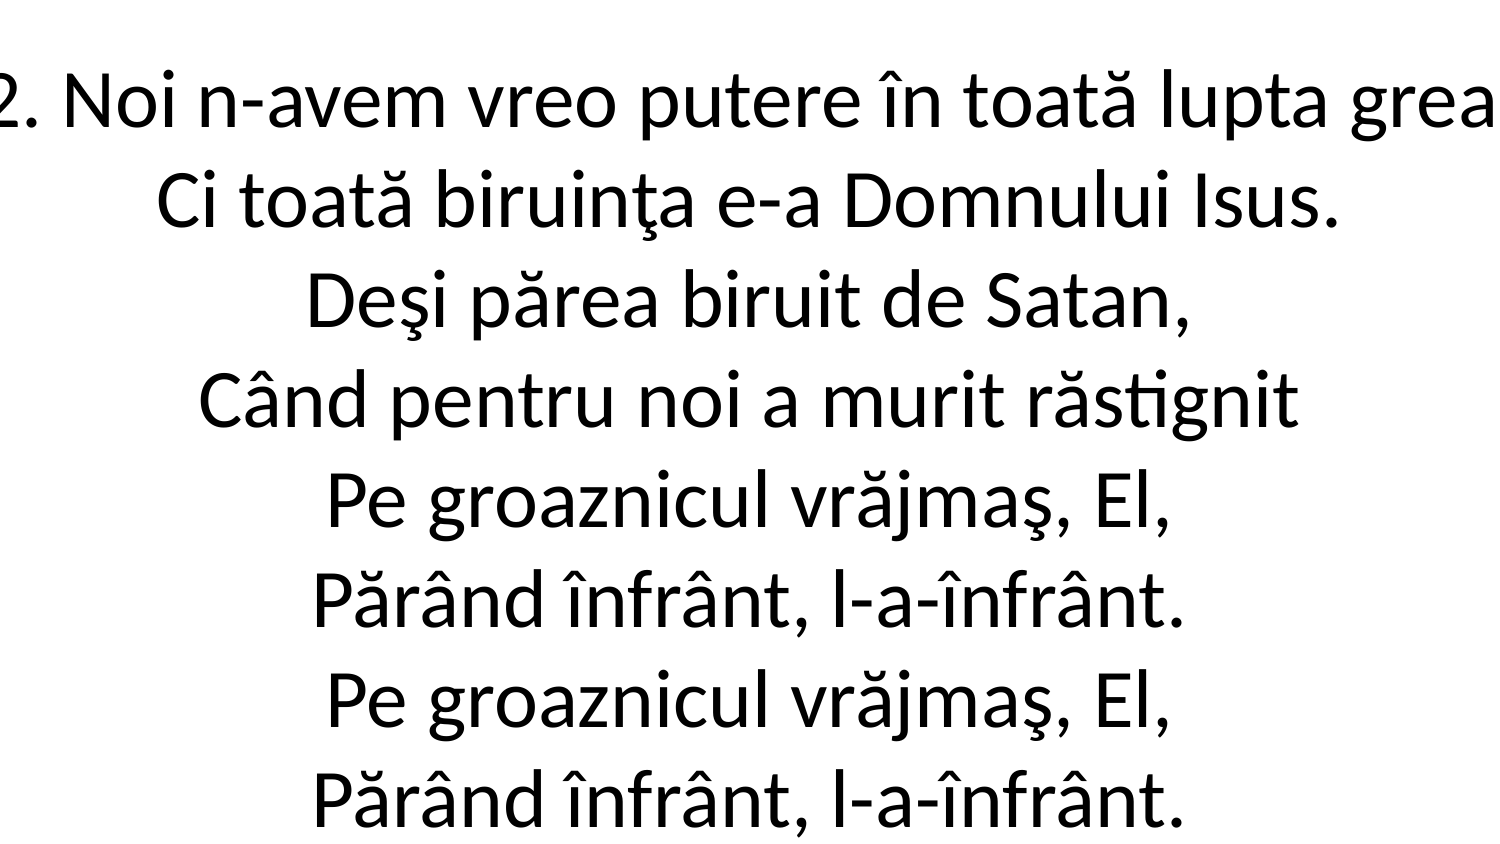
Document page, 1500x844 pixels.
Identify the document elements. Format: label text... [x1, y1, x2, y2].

text_box 2. Noi n-avem vreo putere în toată lupta grea, Ci toată biruinţa e-a Domnului Isus. Deşi părea biruit de Satan, Când pentru noi a murit răstignit Pe groaznicul vrăjmaş, El, Părând înfrânt, l-a-înfrânt. Pe groaznicul vrăjmaş, El, Părând înfrânt, l-a-înfrânt. [0, 0, 1500, 844]
